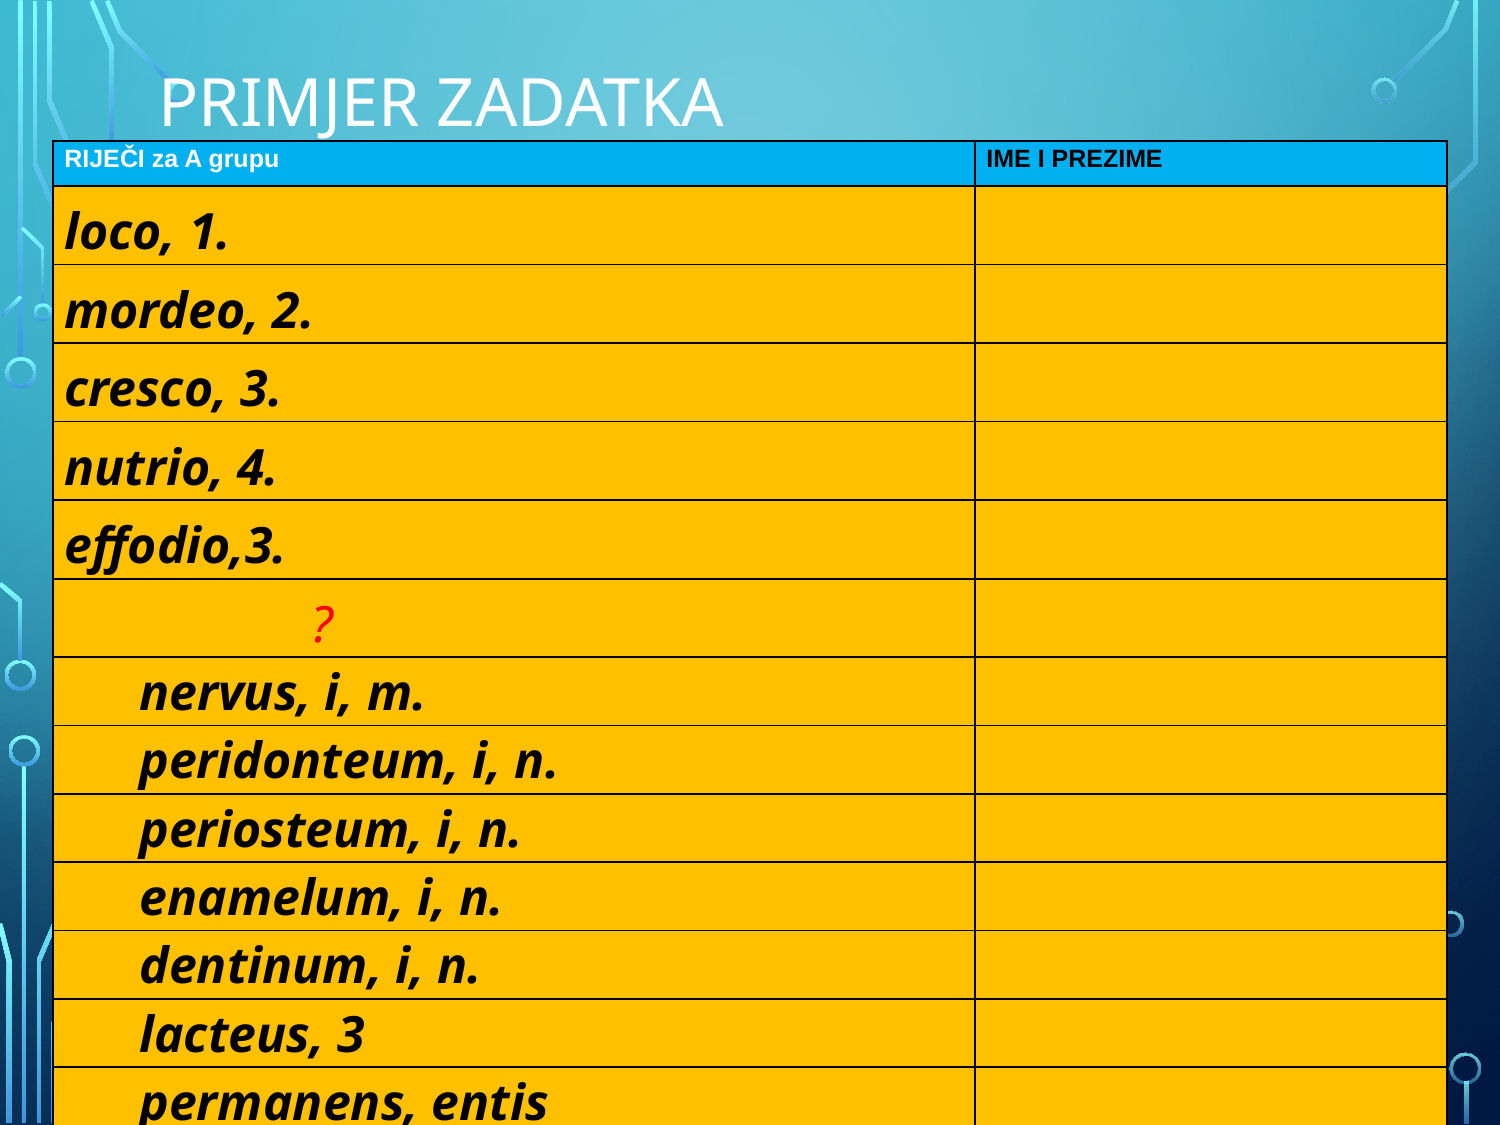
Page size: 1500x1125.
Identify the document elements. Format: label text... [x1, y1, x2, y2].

table_cell nutrio, 4. [54, 422, 974, 499]
table_cell ? [54, 580, 974, 656]
table_cell [976, 422, 1446, 499]
table_cell permanens, entis [54, 1068, 974, 1125]
table_cell dentinum, i, n. [54, 931, 974, 998]
table_cell [976, 726, 1446, 793]
table_cell periosteum, i, n. [54, 795, 974, 861]
table_cell nervus, i, m. [54, 658, 974, 725]
table_cell [976, 501, 1446, 578]
table_cell [976, 187, 1446, 264]
table_header RIJEČI za A grupu [54, 142, 974, 185]
table_cell mordeo, 2. [54, 265, 974, 342]
table_cell [976, 863, 1446, 930]
table_header IME I PREZIME [976, 142, 1446, 185]
table_cell effodio,3. [54, 501, 974, 578]
table_cell [976, 1068, 1446, 1125]
table_cell [976, 931, 1446, 998]
table_cell cresco, 3. [54, 344, 974, 421]
table_cell peridonteum, i, n. [54, 726, 974, 793]
table_cell loco, 1. [54, 187, 974, 264]
table_cell lacteus, 3 [54, 1000, 974, 1066]
table_cell [976, 658, 1446, 725]
table_cell [976, 1000, 1446, 1066]
table_cell [976, 344, 1446, 421]
table_cell [976, 265, 1446, 342]
title PRIMJER zadatka [143, 45, 1362, 140]
table_cell [976, 795, 1446, 861]
table_cell enamelum, i, n. [54, 863, 974, 930]
table_cell [976, 580, 1446, 656]
